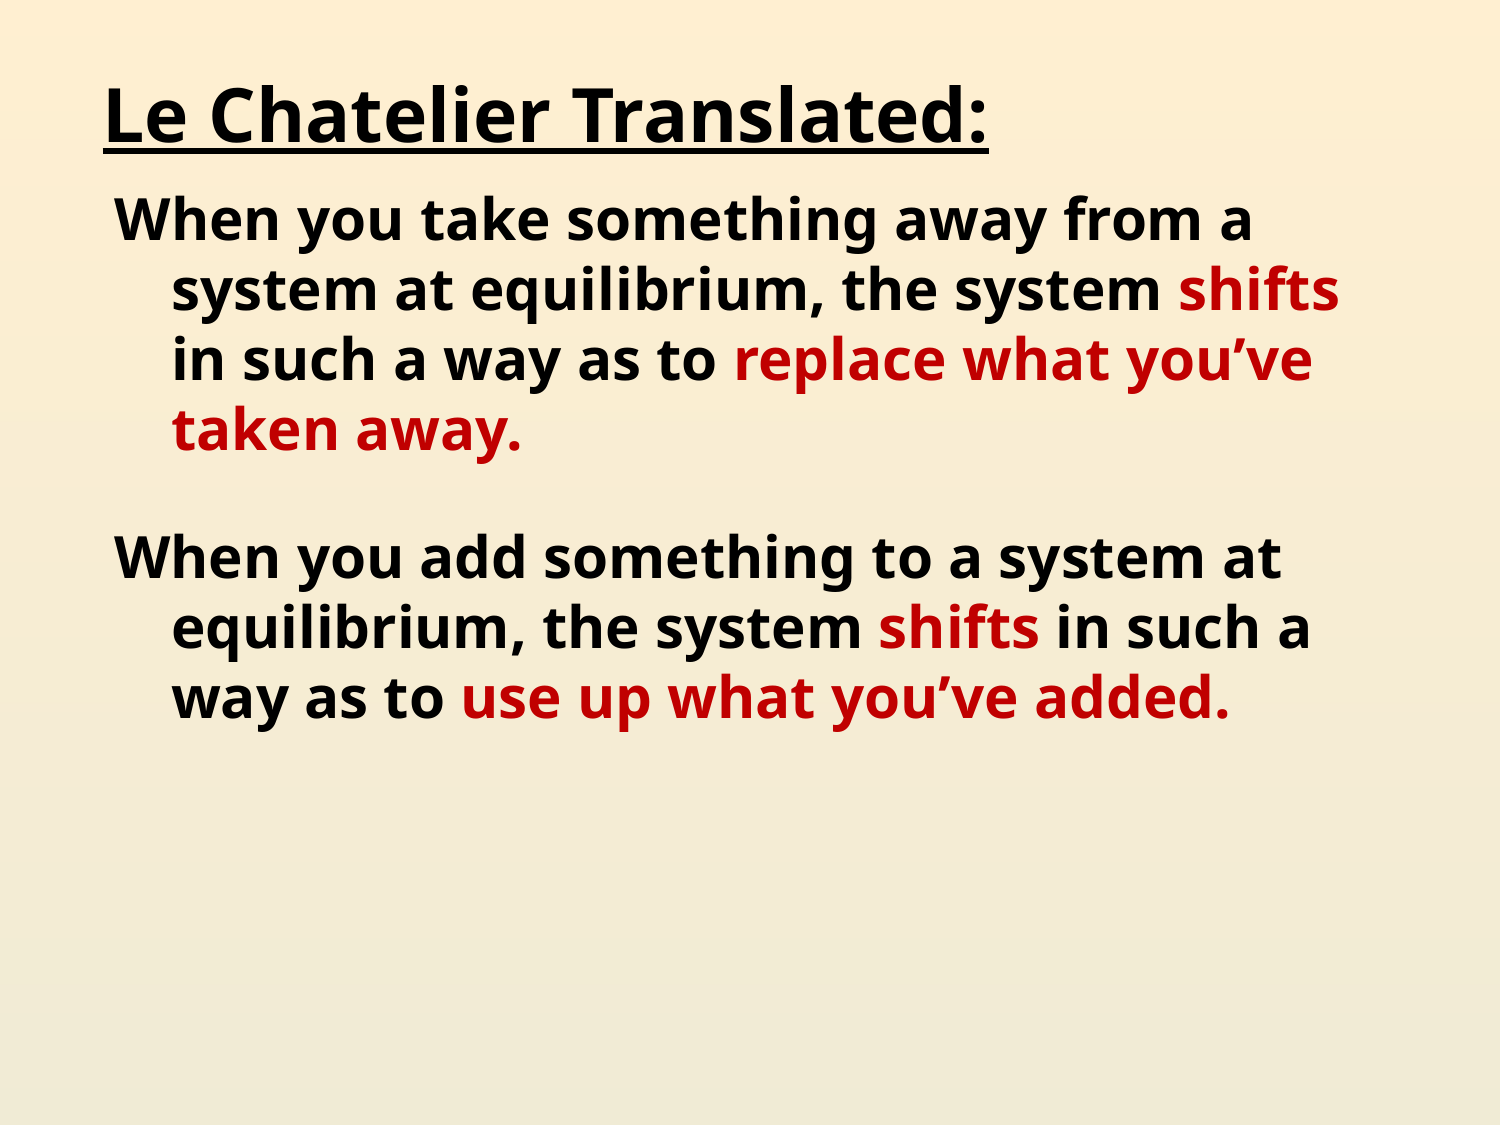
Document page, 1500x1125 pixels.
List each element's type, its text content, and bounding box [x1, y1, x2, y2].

title Le Chatelier Translated: [87, 37, 1301, 188]
text_box When you add something to a system at equilibrium, the system shifts in such a way as to use up what you’ve added. [99, 512, 1375, 825]
list When you take something away from a system at equilibrium, the system shifts in such a way as to replace what you’ve taken away. [99, 174, 1376, 488]
